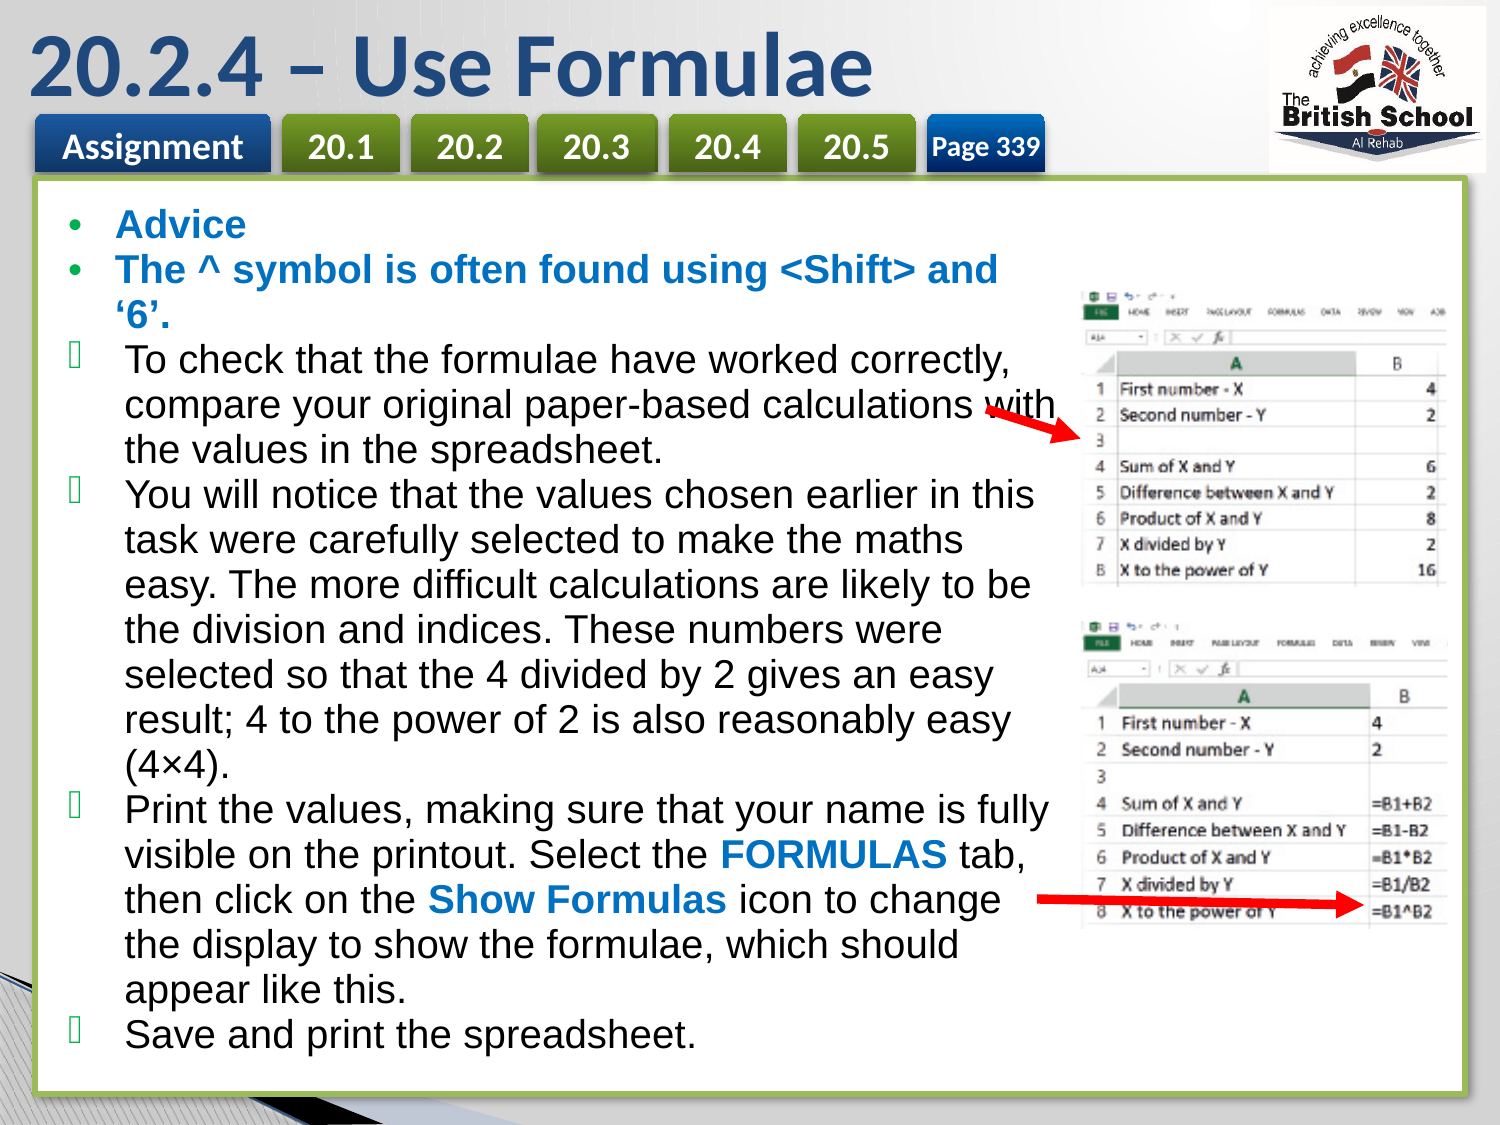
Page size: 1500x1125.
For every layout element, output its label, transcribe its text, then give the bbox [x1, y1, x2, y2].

text_box 20.3 [537, 113, 656, 173]
picture [1269, 6, 1487, 173]
picture [1080, 290, 1447, 587]
title 20.2.4 – Use Formulae [14, 6, 1270, 114]
table_header Advice The ^ symbol is often found using <Shift> and ‘6’. To check that the formulae have worked correctly, compare your original paper-based calculations with the values in the spreadsheet. You will notice that the values chosen earlier in this task were carefully selected to make the maths easy. The more difficult calculations are likely to be the division and indices. These numbers were selected so that the 4 divided by 2 gives an easy result; 4 to the power of 2 is also reasonably easy (4×4). Print the values, making sure that your name is fully visible on the printout. Select the FORMULAS tab, then click on the Show Formulas icon to change the display to show the formulae, which should appear like this. Save and print the spreadsheet. [53, 194, 1081, 1064]
picture [281, 1114, 303, 1125]
text_box Page 339 [927, 113, 1046, 173]
picture [1080, 620, 1448, 929]
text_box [985, 408, 1081, 439]
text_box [1036, 898, 1365, 906]
